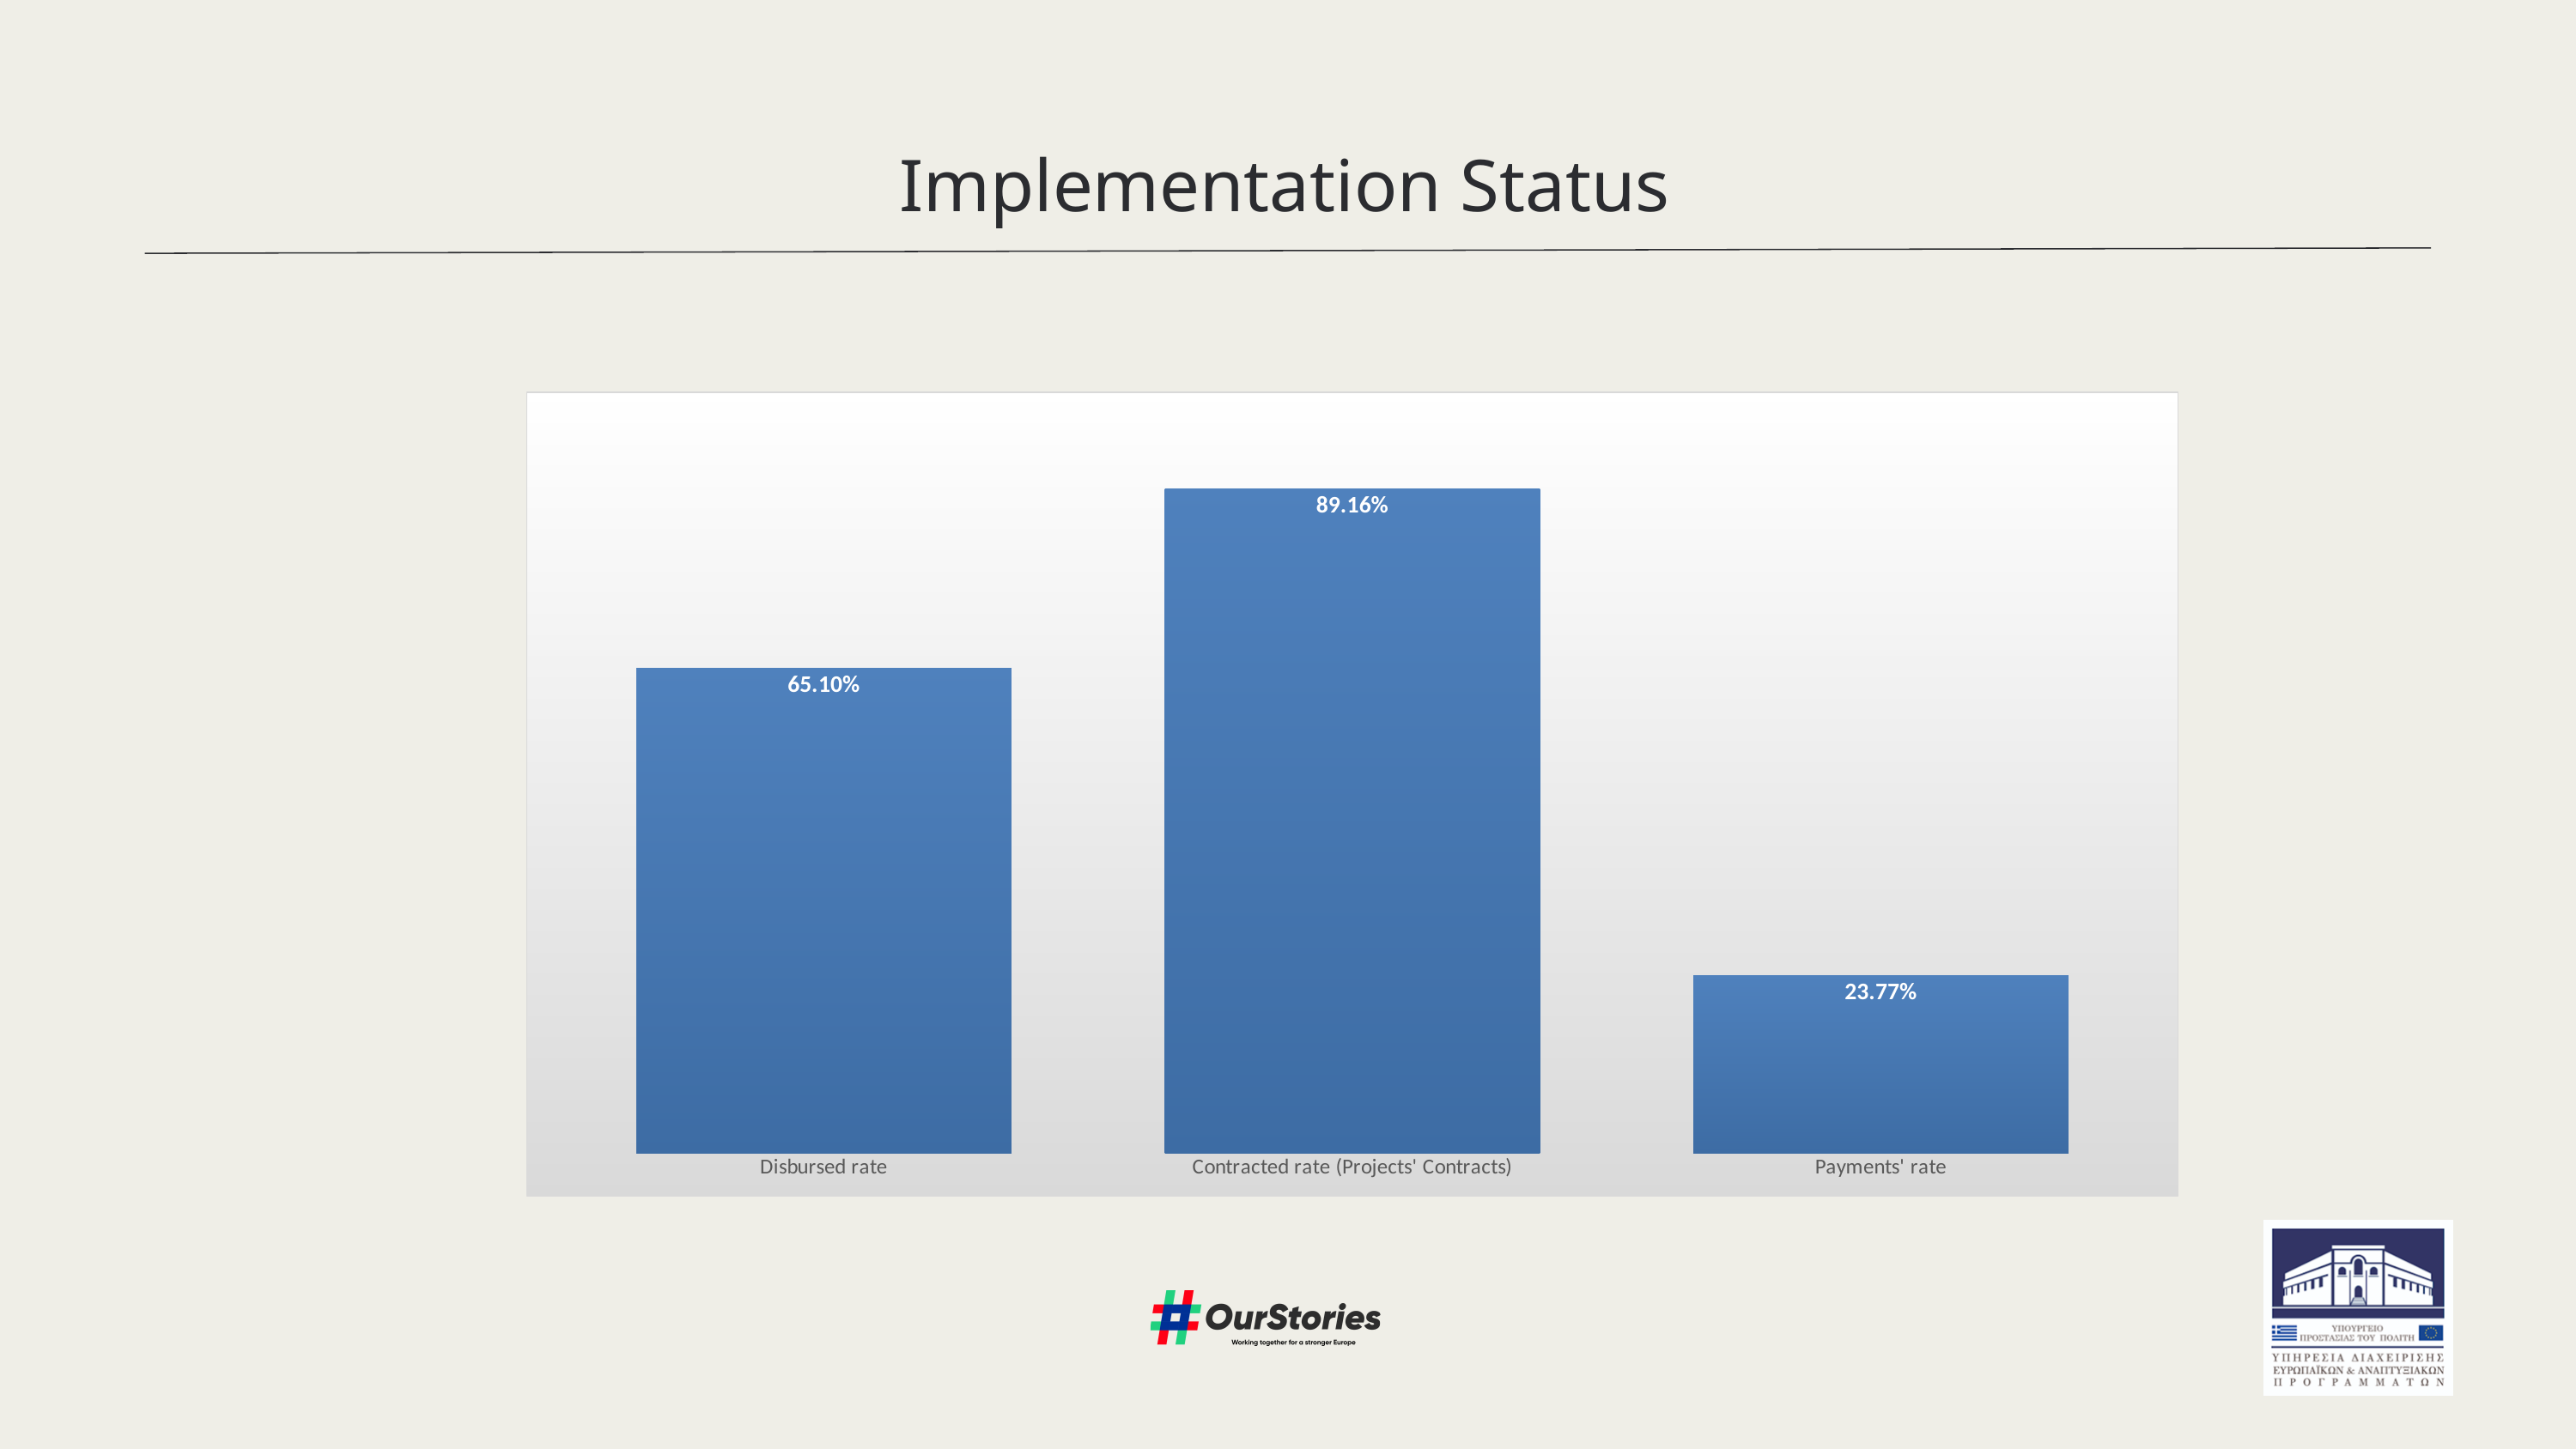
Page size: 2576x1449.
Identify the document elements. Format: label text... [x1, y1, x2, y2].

picture [2263, 1220, 2453, 1397]
chart [526, 391, 2179, 1197]
text_box Implementation Status [142, 132, 2428, 226]
text_box [1150, 1290, 1381, 1346]
